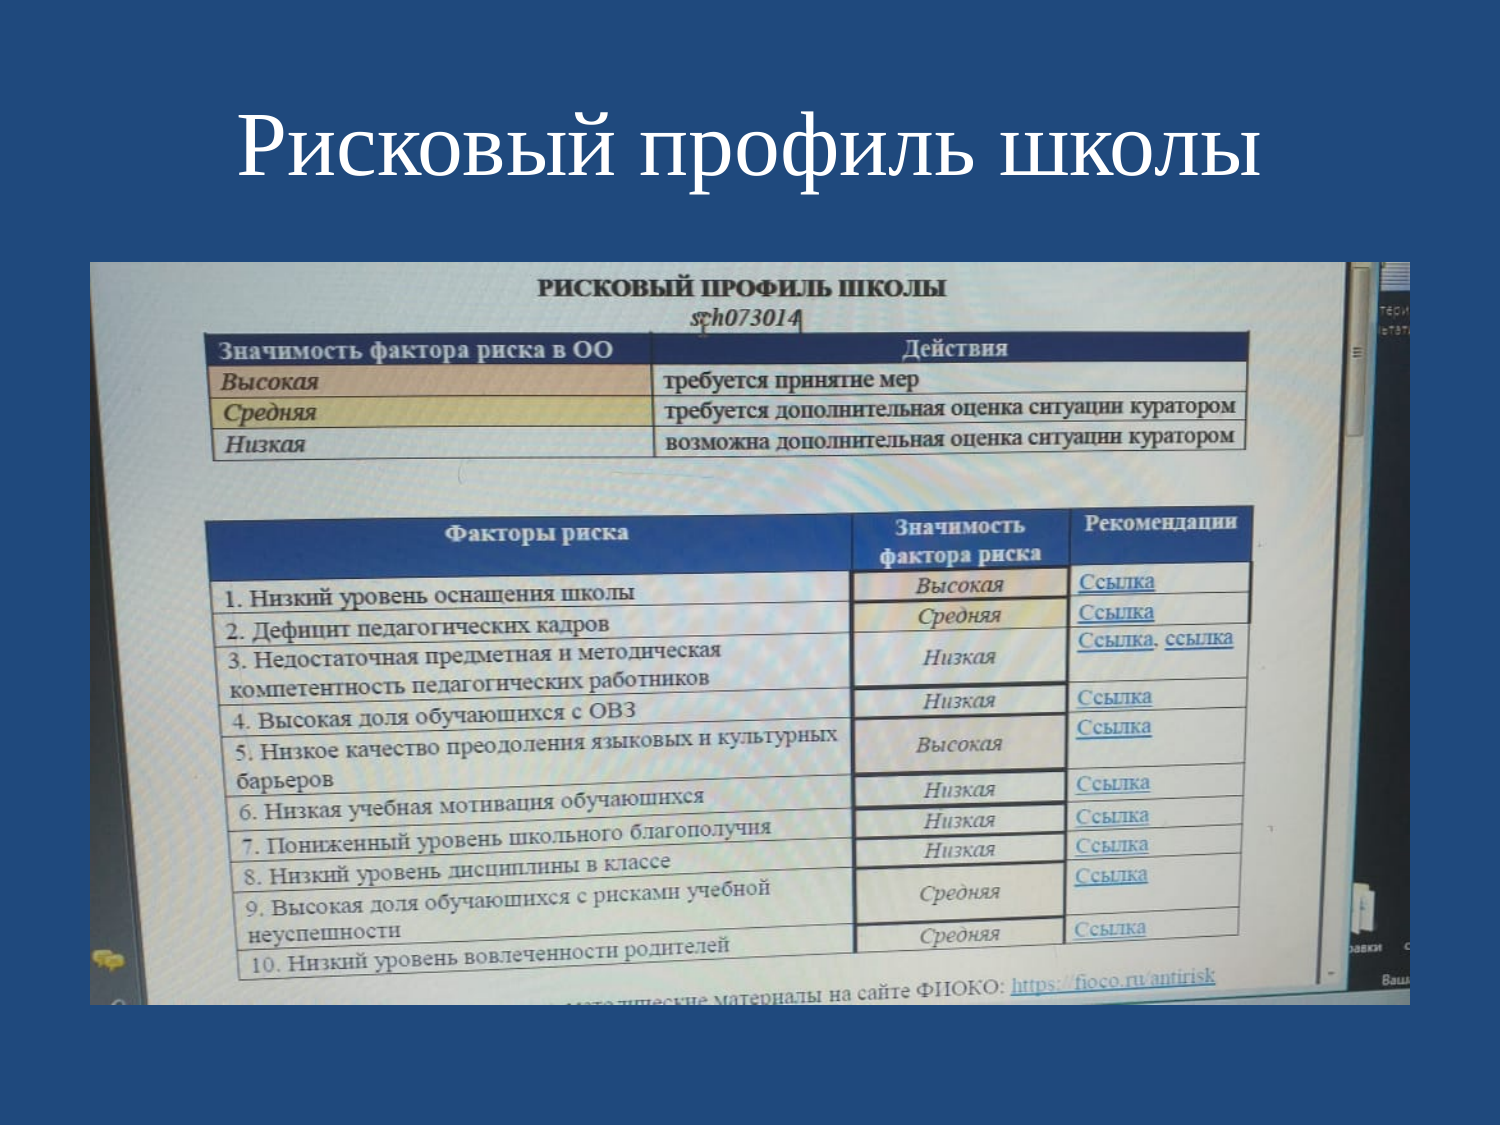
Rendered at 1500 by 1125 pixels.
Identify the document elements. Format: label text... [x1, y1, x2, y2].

title Рисковый профиль школы [75, 45, 1425, 233]
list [90, 262, 1410, 1006]
